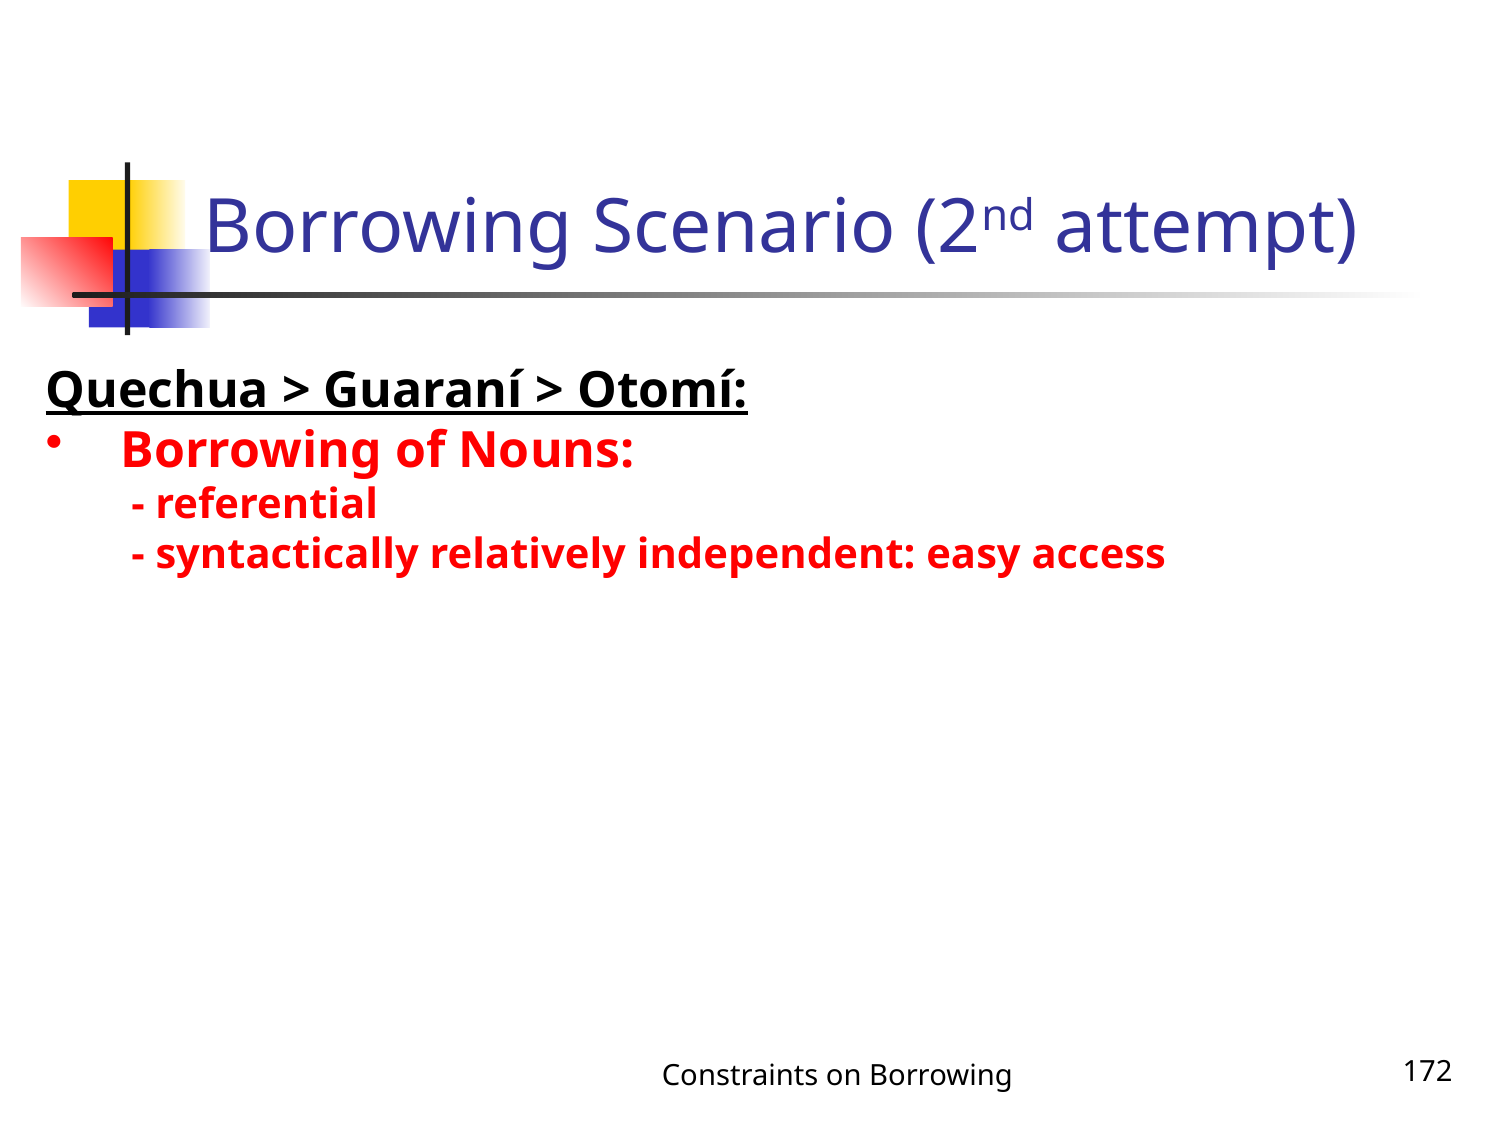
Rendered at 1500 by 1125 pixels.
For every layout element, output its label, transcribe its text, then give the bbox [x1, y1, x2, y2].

title Borrowing Scenario (2nd attempt) [188, 34, 1468, 276]
text_box Quechua > Guaraní > Otomí: Borrowing of Nouns: - referential - syntactically relatively independent: easy access [30, 349, 1332, 585]
footer Constraints on Borrowing [599, 1023, 1076, 1100]
slide_number 172 [1154, 1023, 1468, 1100]
